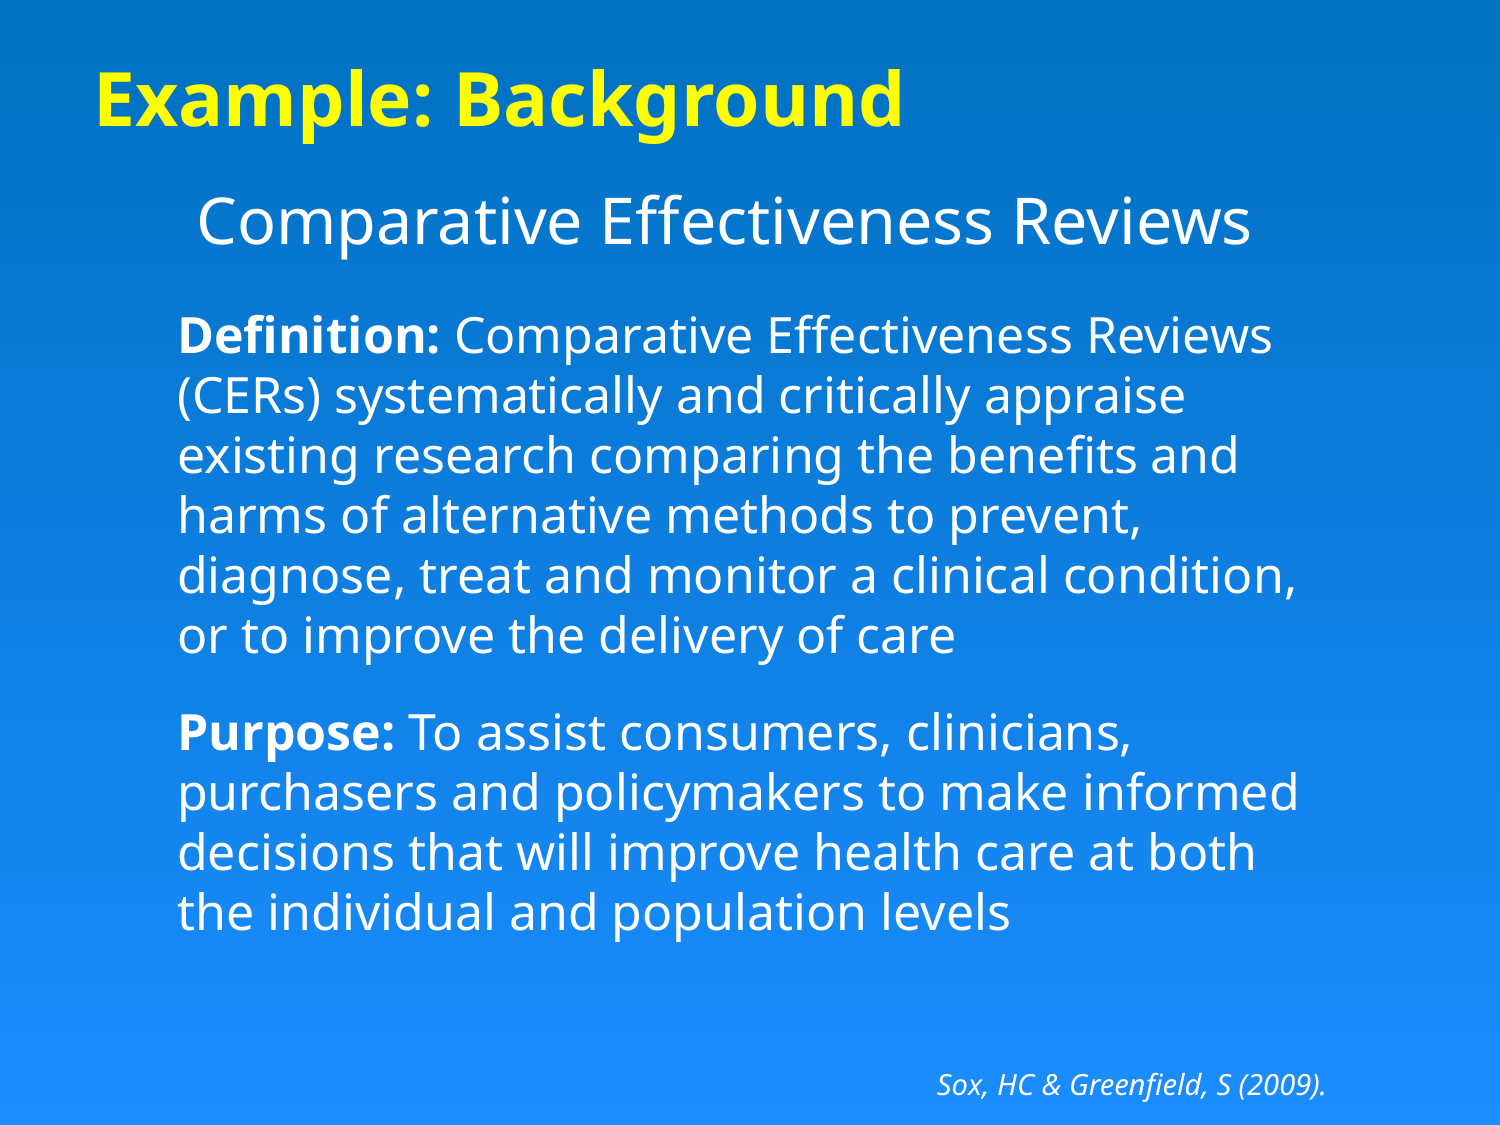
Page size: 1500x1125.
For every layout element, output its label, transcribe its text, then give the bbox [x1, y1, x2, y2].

text_box Comparative Effectiveness Reviews [99, 149, 1350, 300]
text_box Example: Background [78, 37, 1475, 149]
text_box Definition: Comparative Effectiveness Reviews (CERs) systematically and critically appraise existing research comparing the benefits and harms of alternative methods to prevent, diagnose, treat and monitor a clinical condition, or to improve the delivery of care Purpose: To assist consumers, clinicians, purchasers and policymakers to make informed decisions that will improve health care at both the individual and population levels [162, 300, 1338, 1021]
text_box Sox, HC & Greenfield, S (2009). [812, 1059, 1350, 1109]
